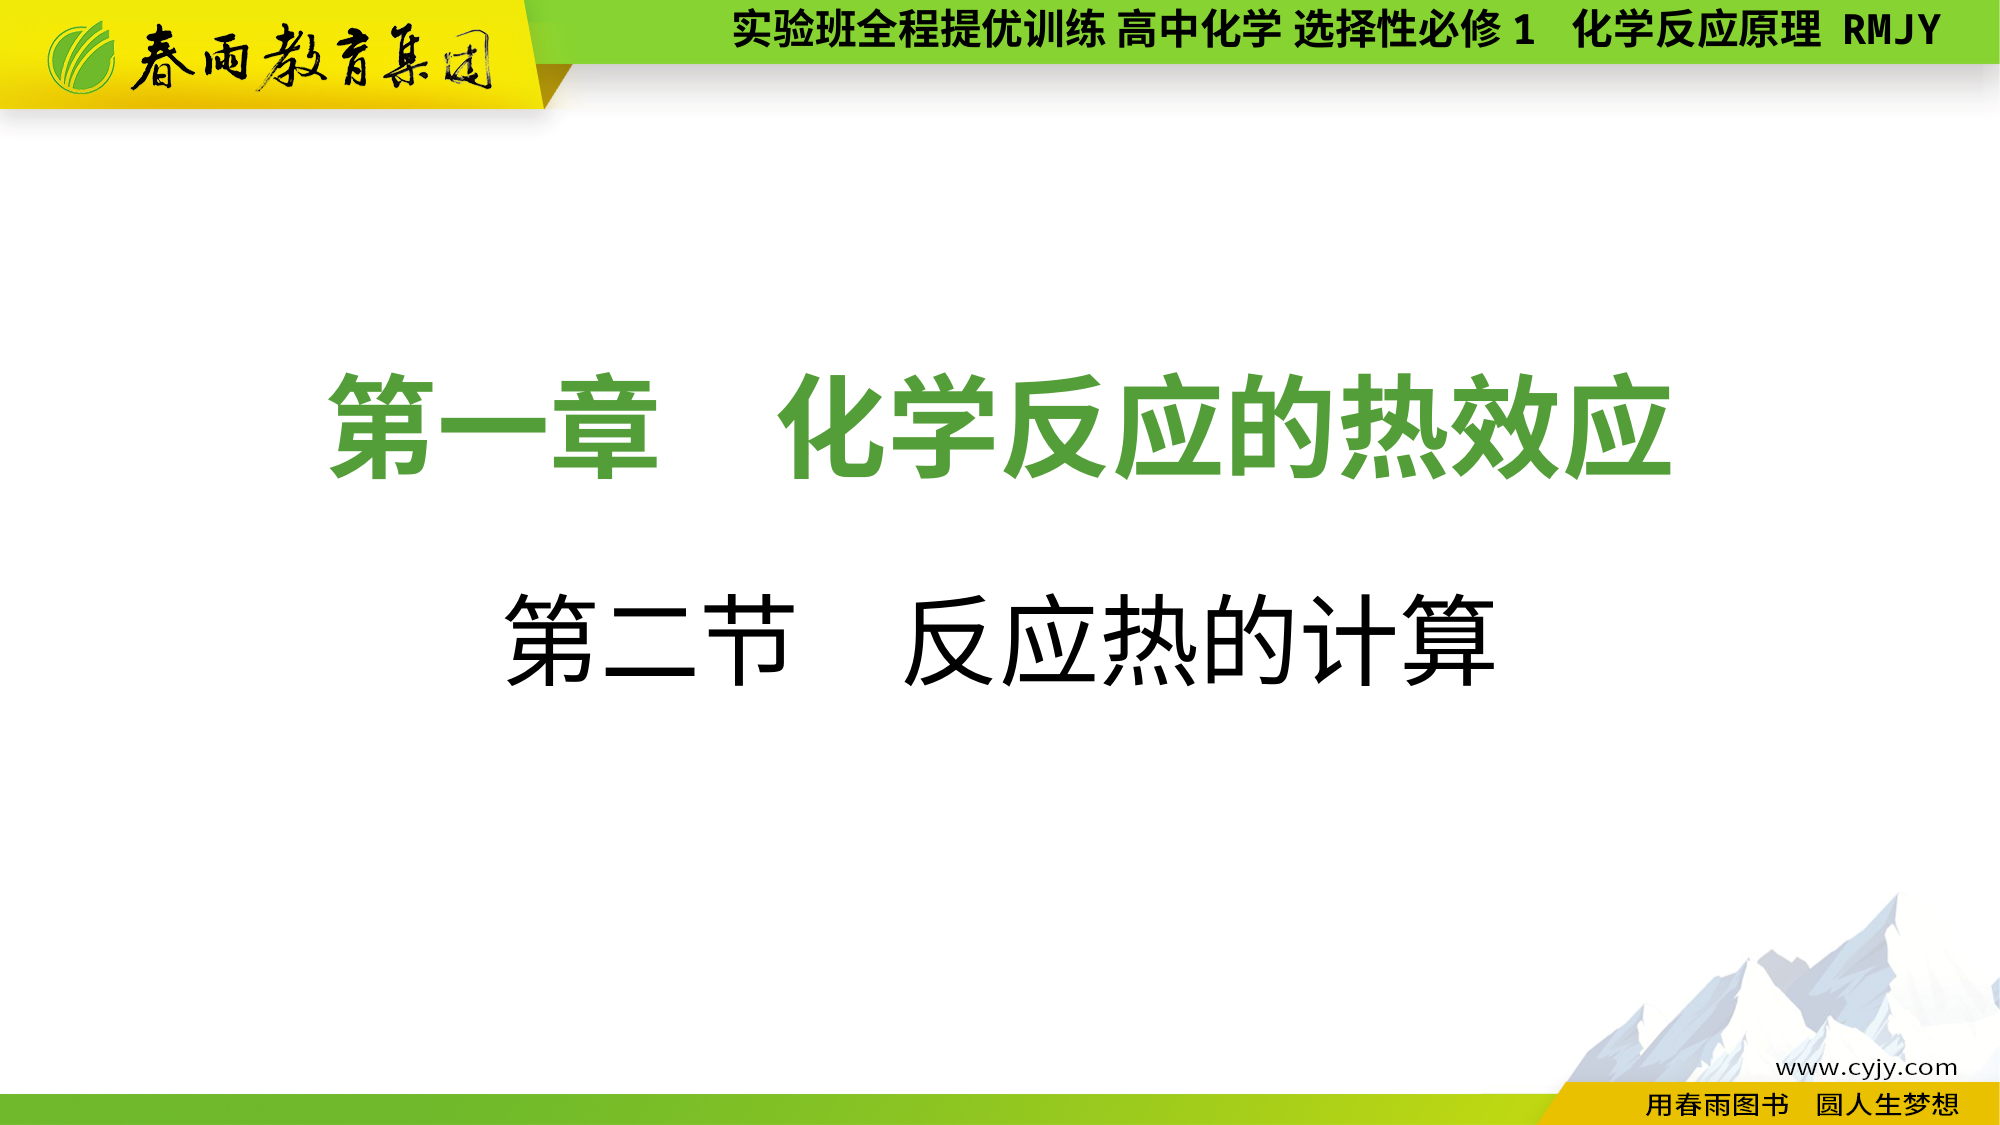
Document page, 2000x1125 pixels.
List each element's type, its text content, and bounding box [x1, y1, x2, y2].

picture [0, 0, 2000, 1125]
text_box 第一章 化学反应的热效应 [54, 282, 1946, 500]
text_box 第二节 反应热的计算 [54, 511, 1946, 706]
